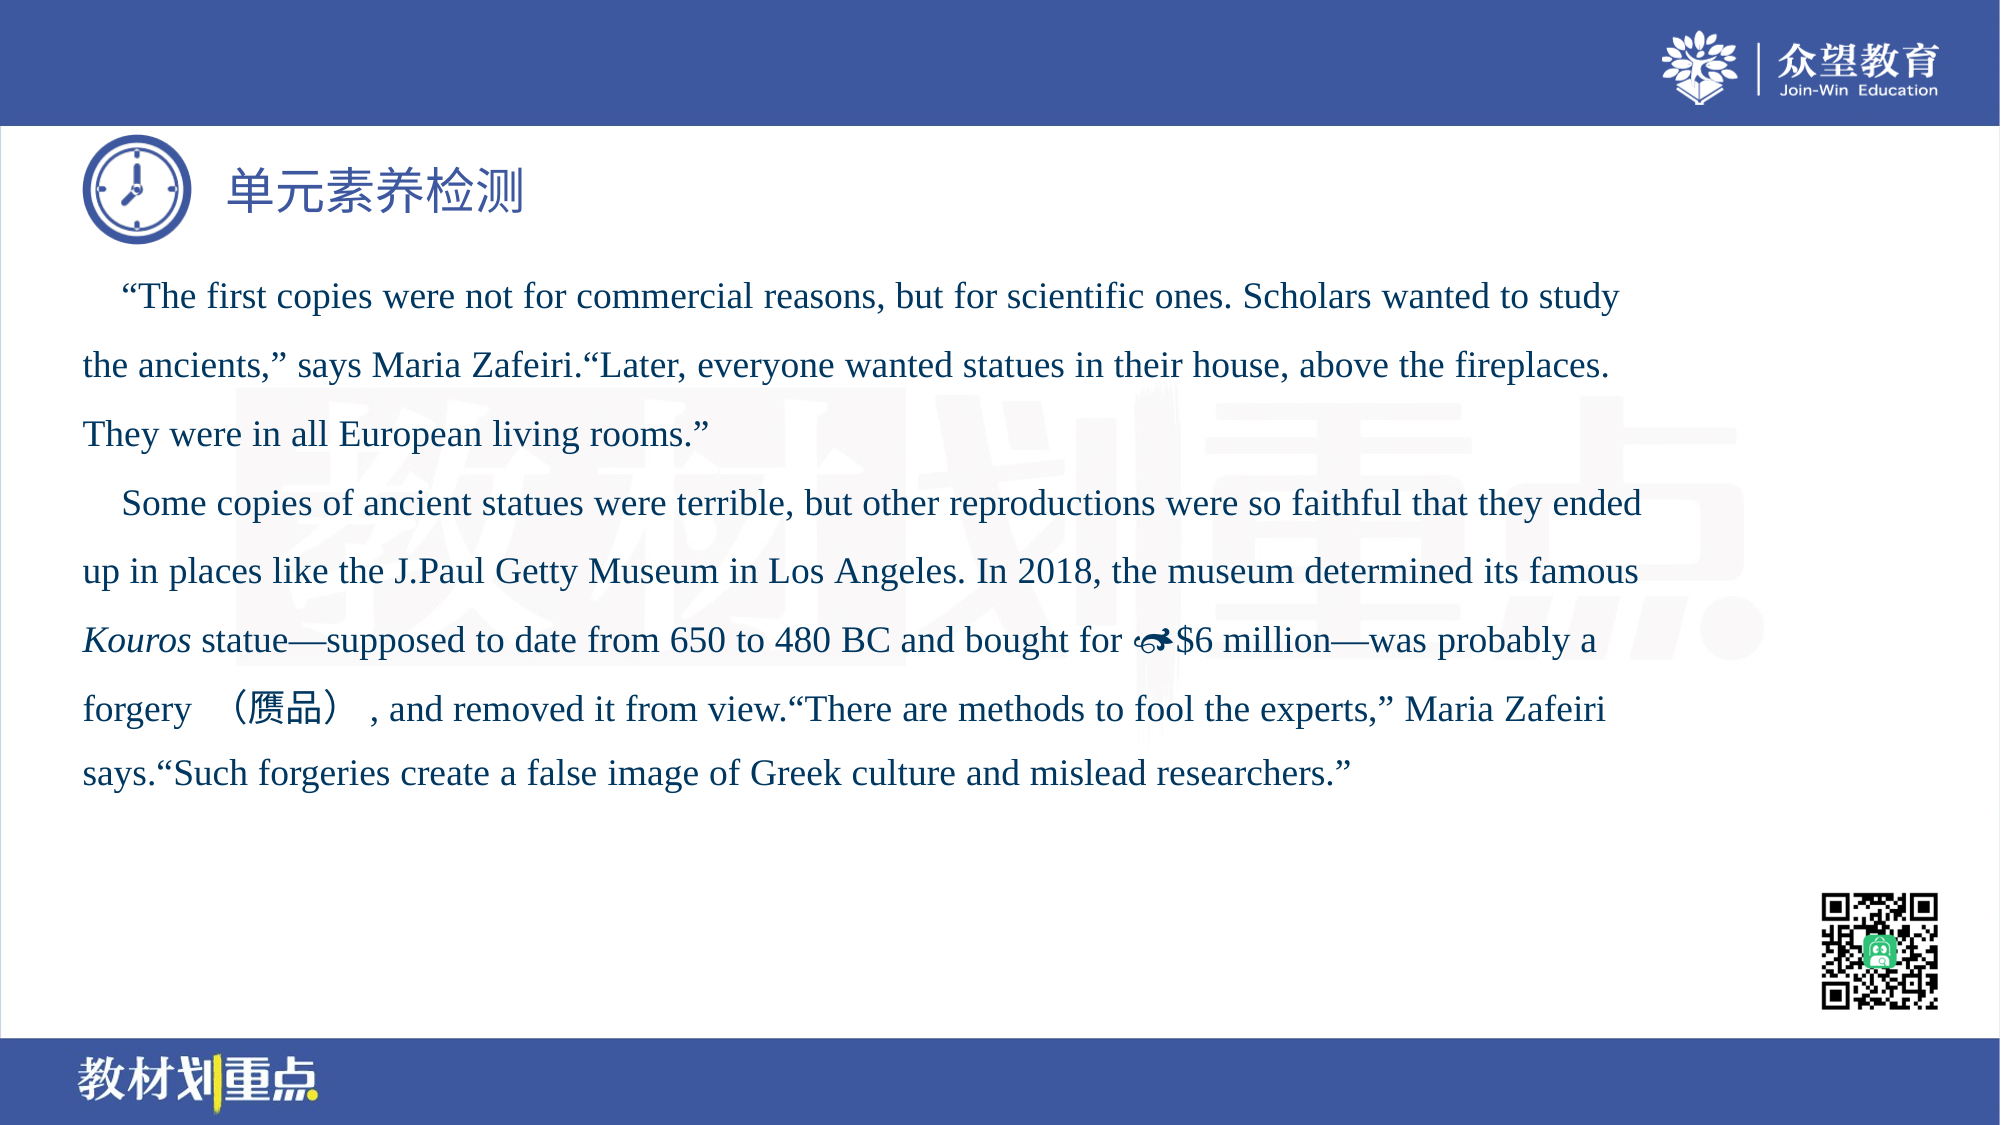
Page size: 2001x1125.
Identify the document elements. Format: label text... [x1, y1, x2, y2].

text_box “The first copies were not for commercial reasons, but for scientific ones. Scholars wanted to study the ancients,” says Maria Zafeiri.“Later, everyone wanted statues in their house, above the fireplaces. They were in all European living rooms.” Some copies of ancient statues were terrible, but other reproductions were so faithful that they ended up in places like the J.Paul Getty Museum in Los Angeles. In 2018, the museum determined its famous Kouros statue—supposed to date from 650 to 480 BC and bought for $6 million—was probably a forgery （赝品）, and removed it from view.“There are methods to fool the experts,” Maria Zafeiri says.“Such forgeries create a false image of Greek culture and mislead researchers.” [82, 247, 1817, 787]
picture [0, 0, 2000, 1125]
